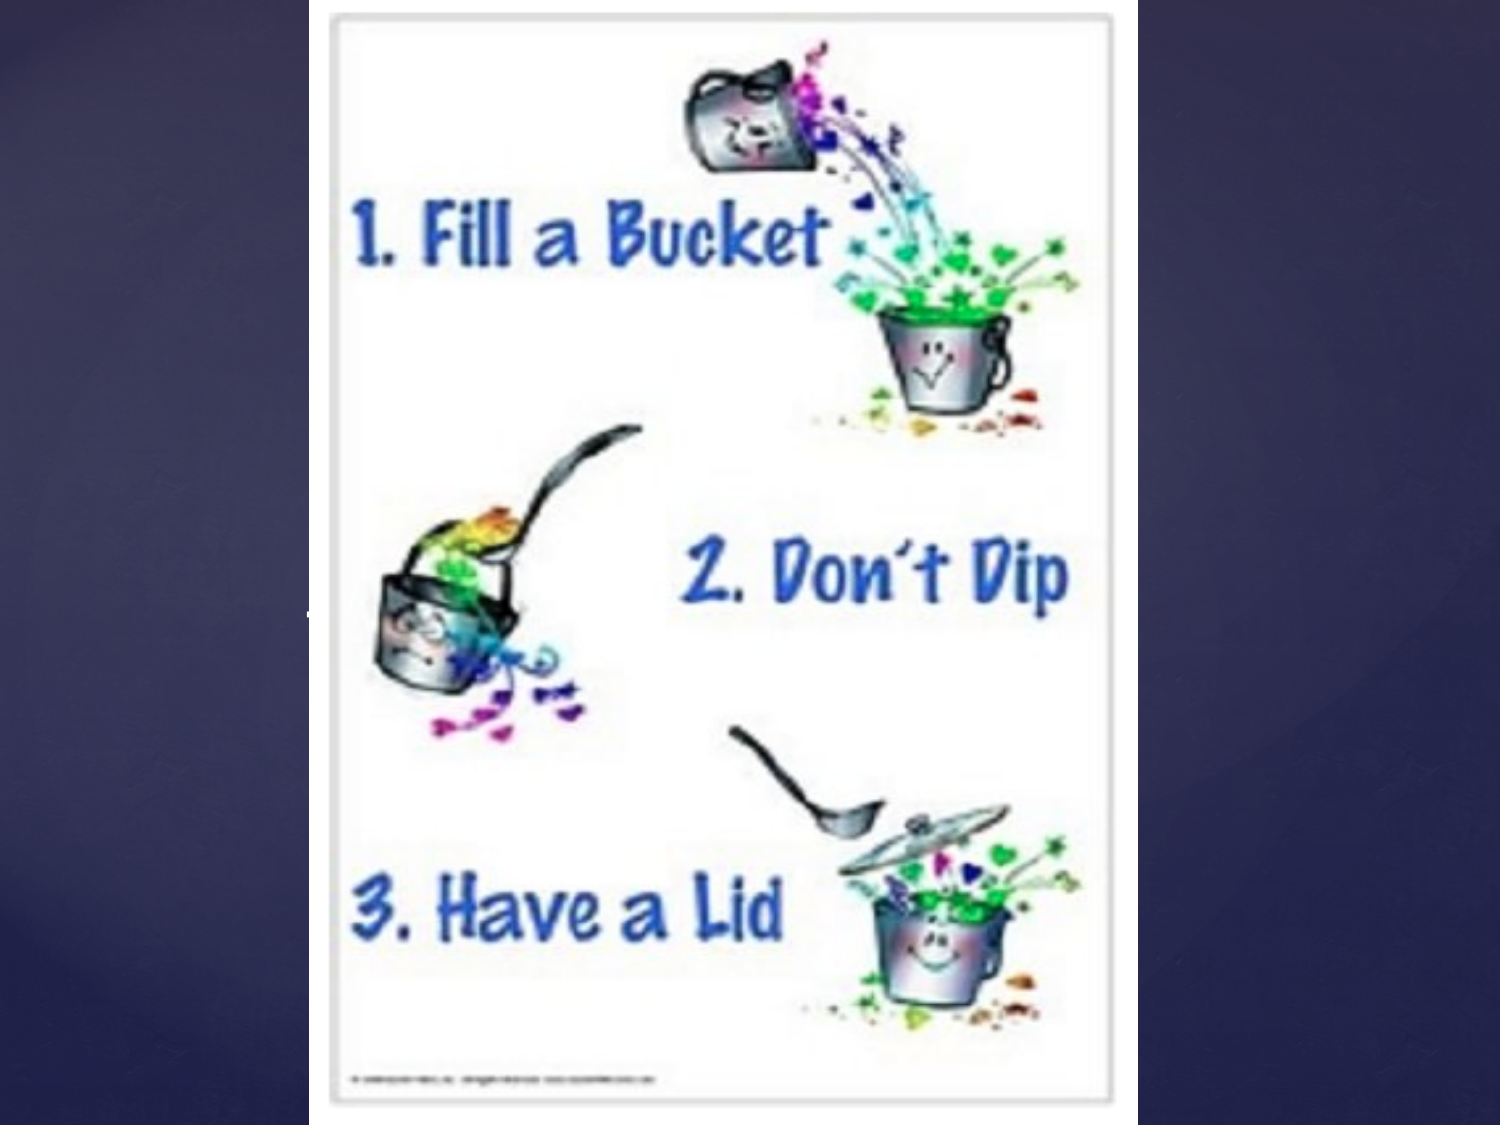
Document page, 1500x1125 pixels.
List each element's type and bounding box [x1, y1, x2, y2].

picture [309, 0, 1139, 1125]
